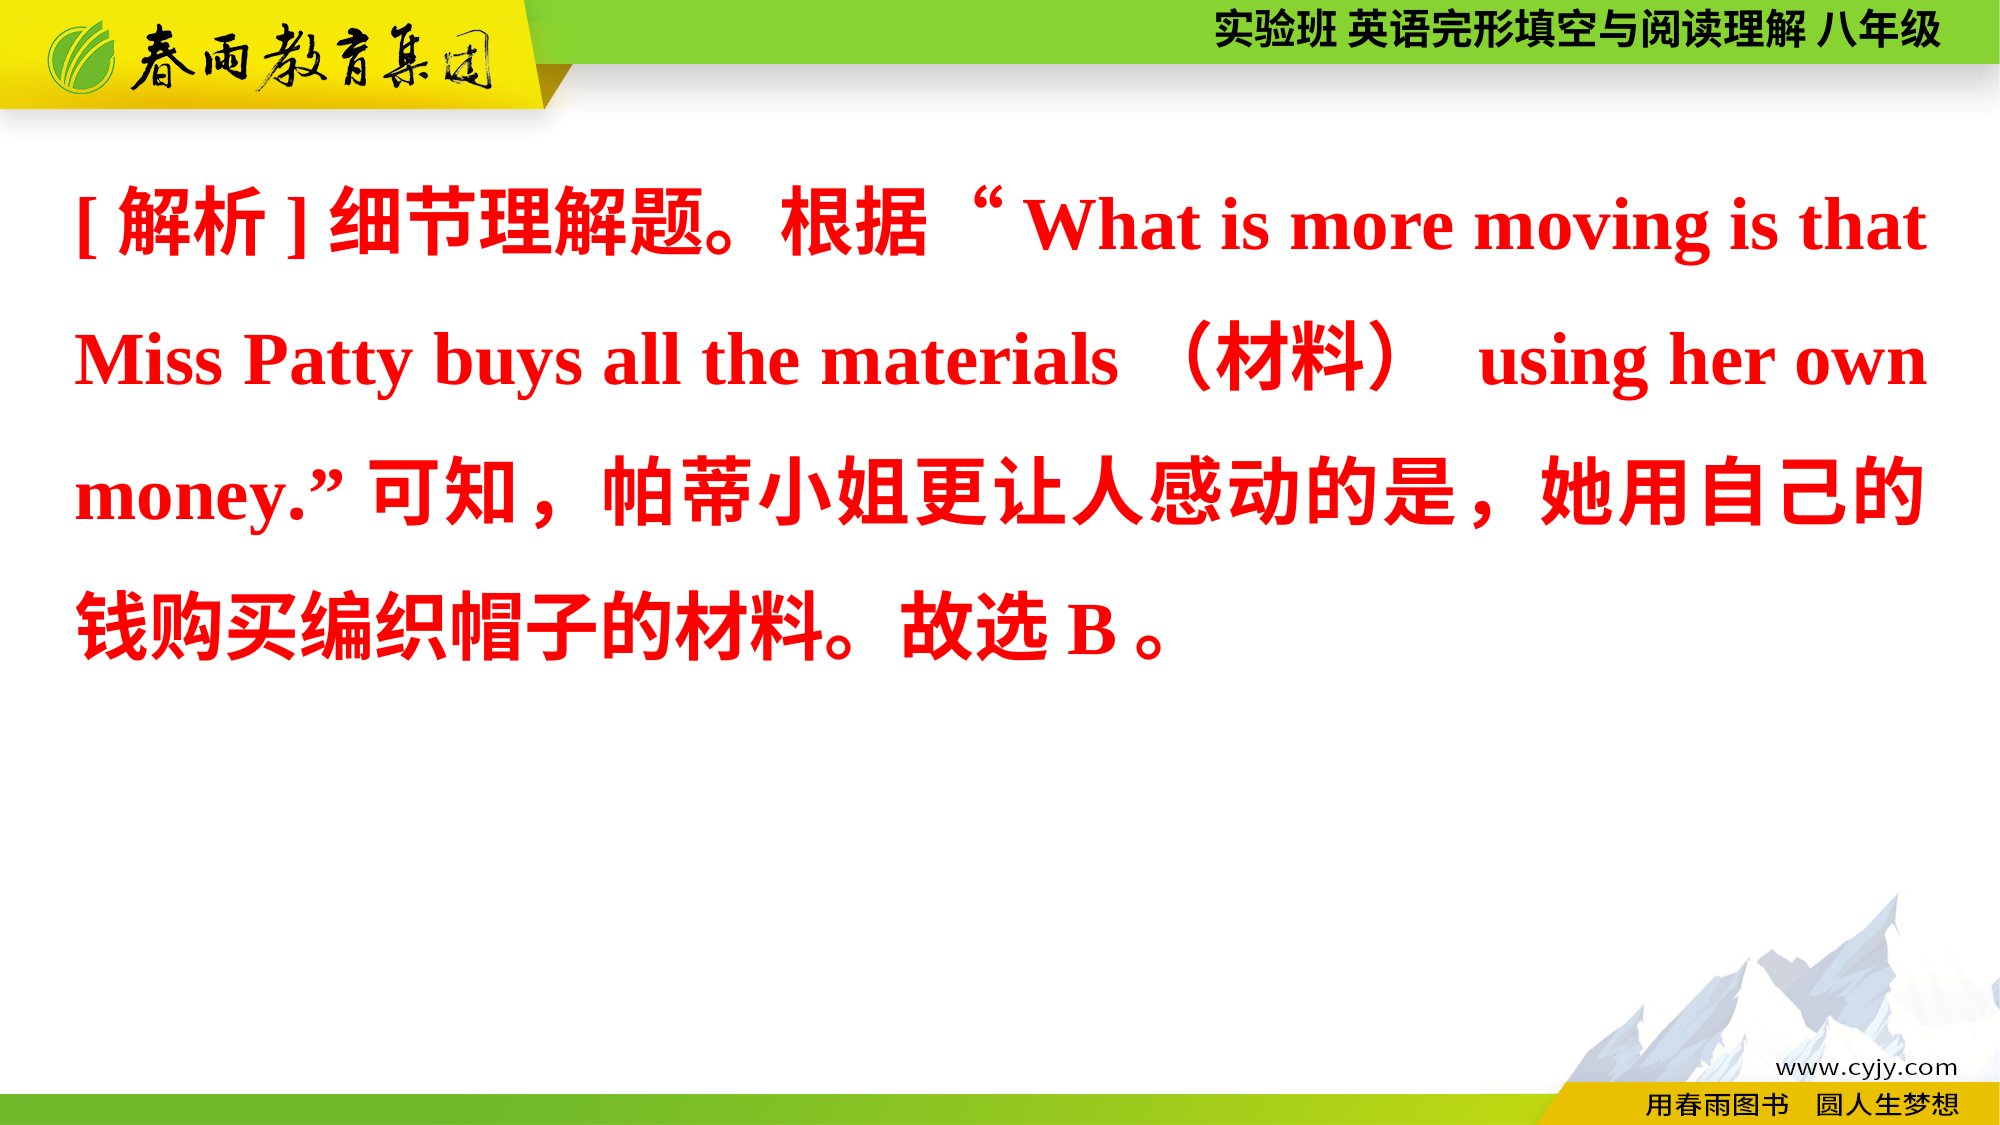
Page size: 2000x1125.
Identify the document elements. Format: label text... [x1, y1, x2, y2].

picture [0, 0, 2000, 1125]
list [解析]细节理解题。根据“What is more moving is that Miss Patty buys all the materials（材料） using her own money.”可知，帕蒂小姐更让人感动的是，她用自己的钱购买编织帽子的材料。故选B。 [59, 122, 1944, 683]
